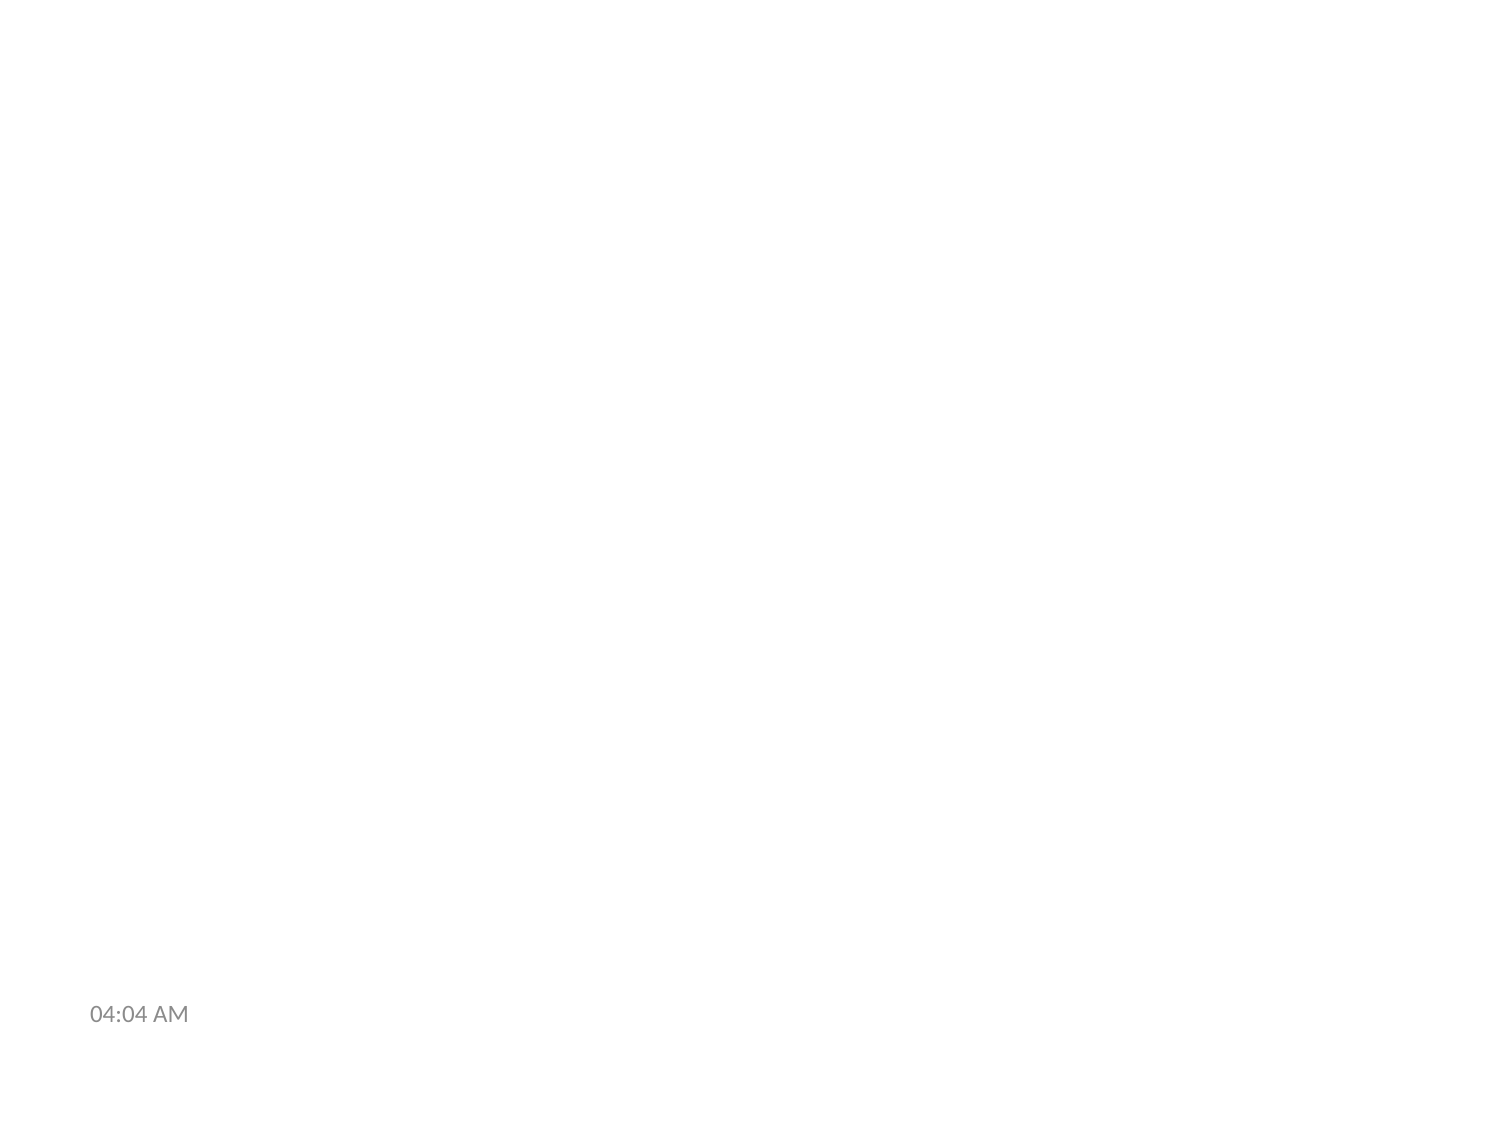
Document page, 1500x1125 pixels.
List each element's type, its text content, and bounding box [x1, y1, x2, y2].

text_box 3:35 PM [75, 982, 425, 1043]
